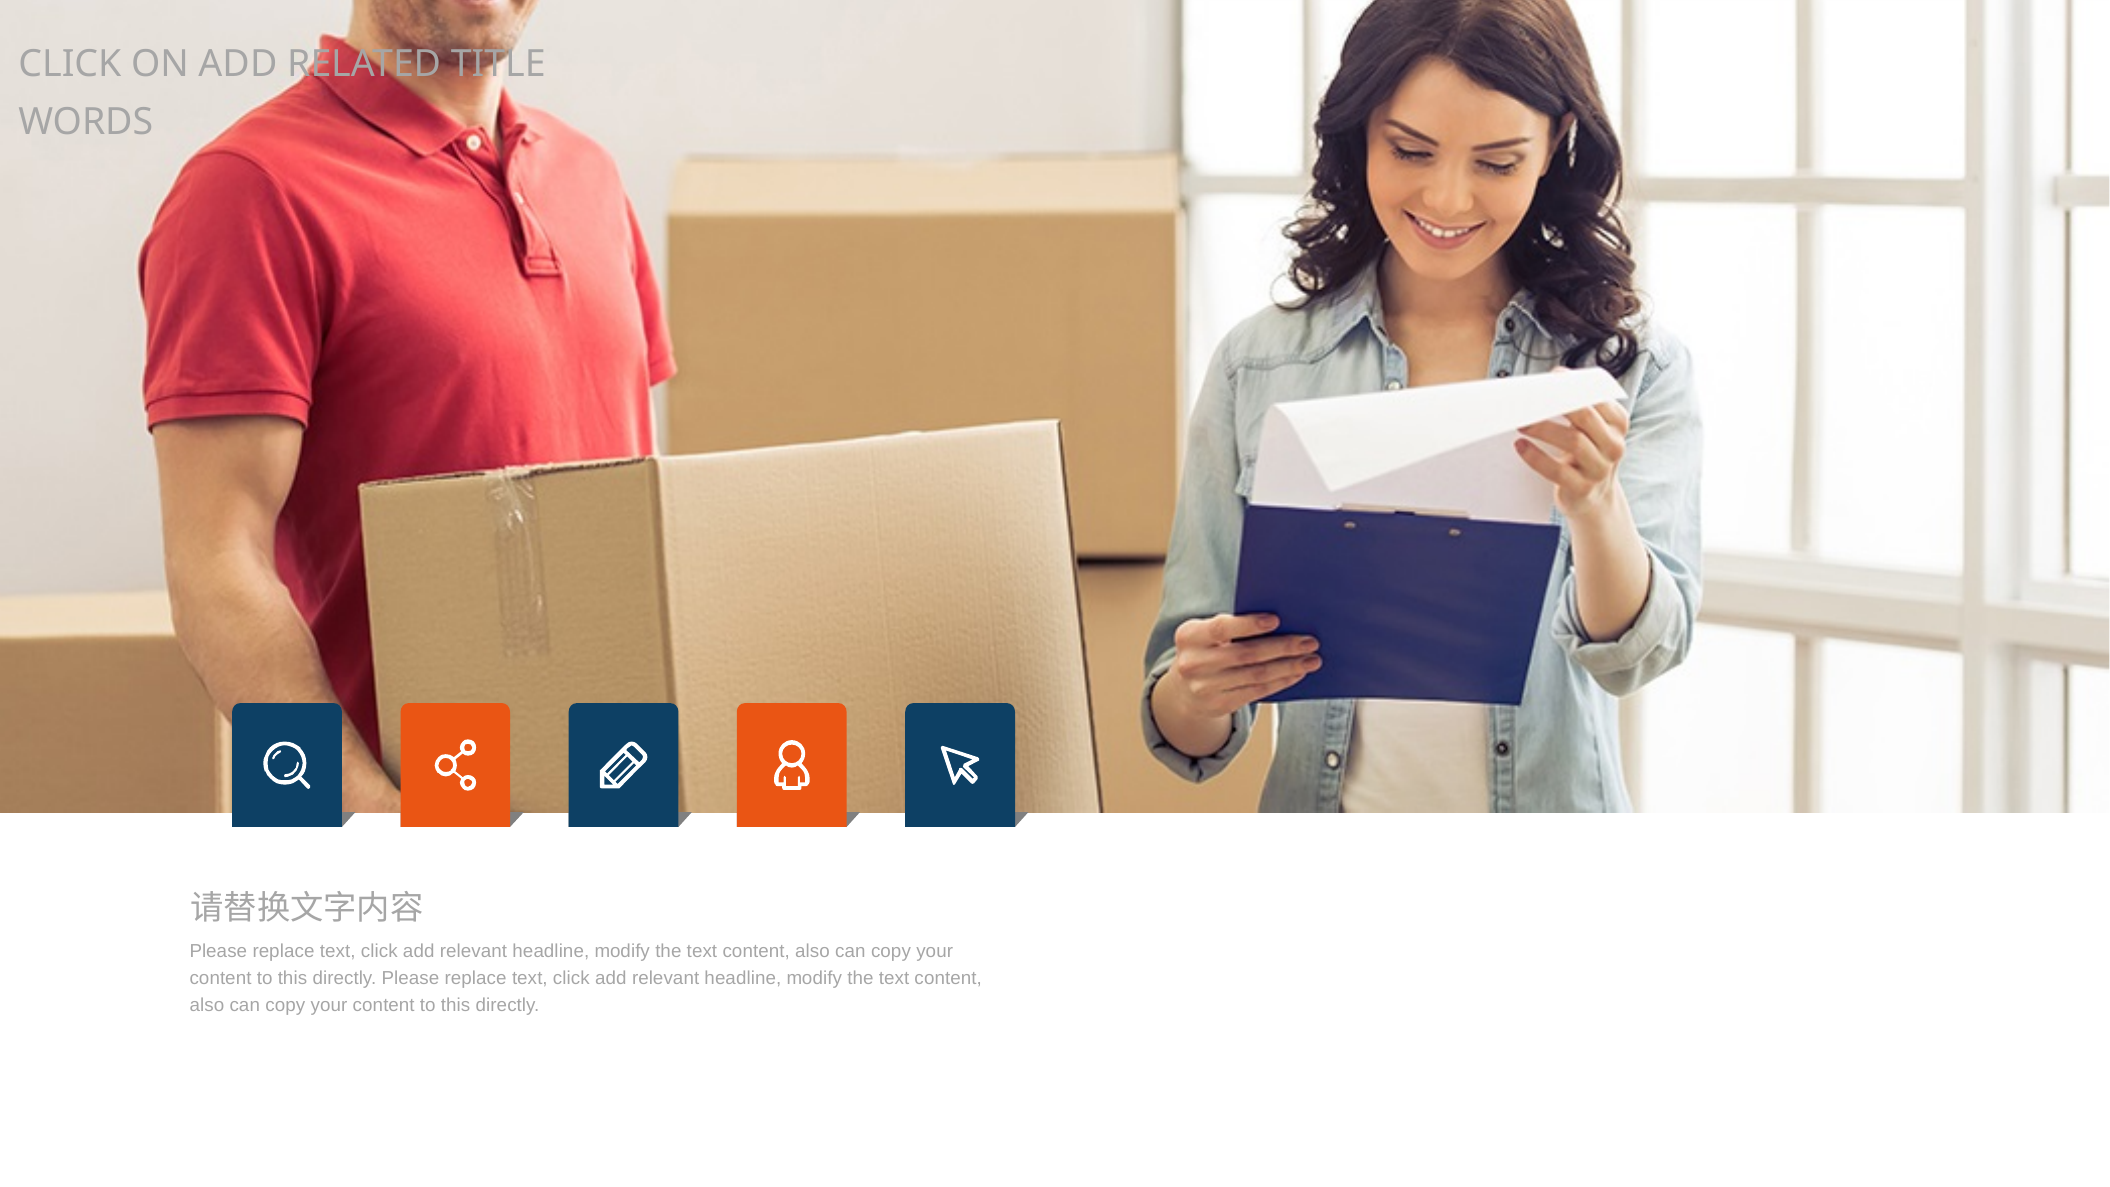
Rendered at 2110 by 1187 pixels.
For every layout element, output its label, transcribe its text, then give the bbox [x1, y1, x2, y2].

text_box [434, 739, 477, 791]
text_box [400, 703, 511, 827]
text_box [736, 703, 847, 827]
text_box [0, 0, 2110, 813]
text_box [511, 812, 524, 826]
text_box [568, 703, 679, 827]
text_box [940, 745, 980, 785]
text_box [599, 741, 648, 789]
text_box [342, 812, 356, 827]
text_box Please replace text, click add relevant headline, modify the text content, also can copy your content to this directly. Please replace text, click add relevant headline, modify the text content, also can copy your content to this directly. [189, 933, 1016, 1015]
text_box [263, 741, 311, 789]
text_box [774, 740, 810, 790]
text_box CLICK ON ADD RELATED TITLE WORDS [3, 18, 595, 150]
text_box [847, 812, 860, 827]
text_box [1016, 812, 1029, 826]
text_box [679, 812, 692, 827]
text_box [232, 703, 342, 827]
text_box [905, 703, 1016, 827]
text_box 请替换文字内容 [190, 886, 424, 927]
